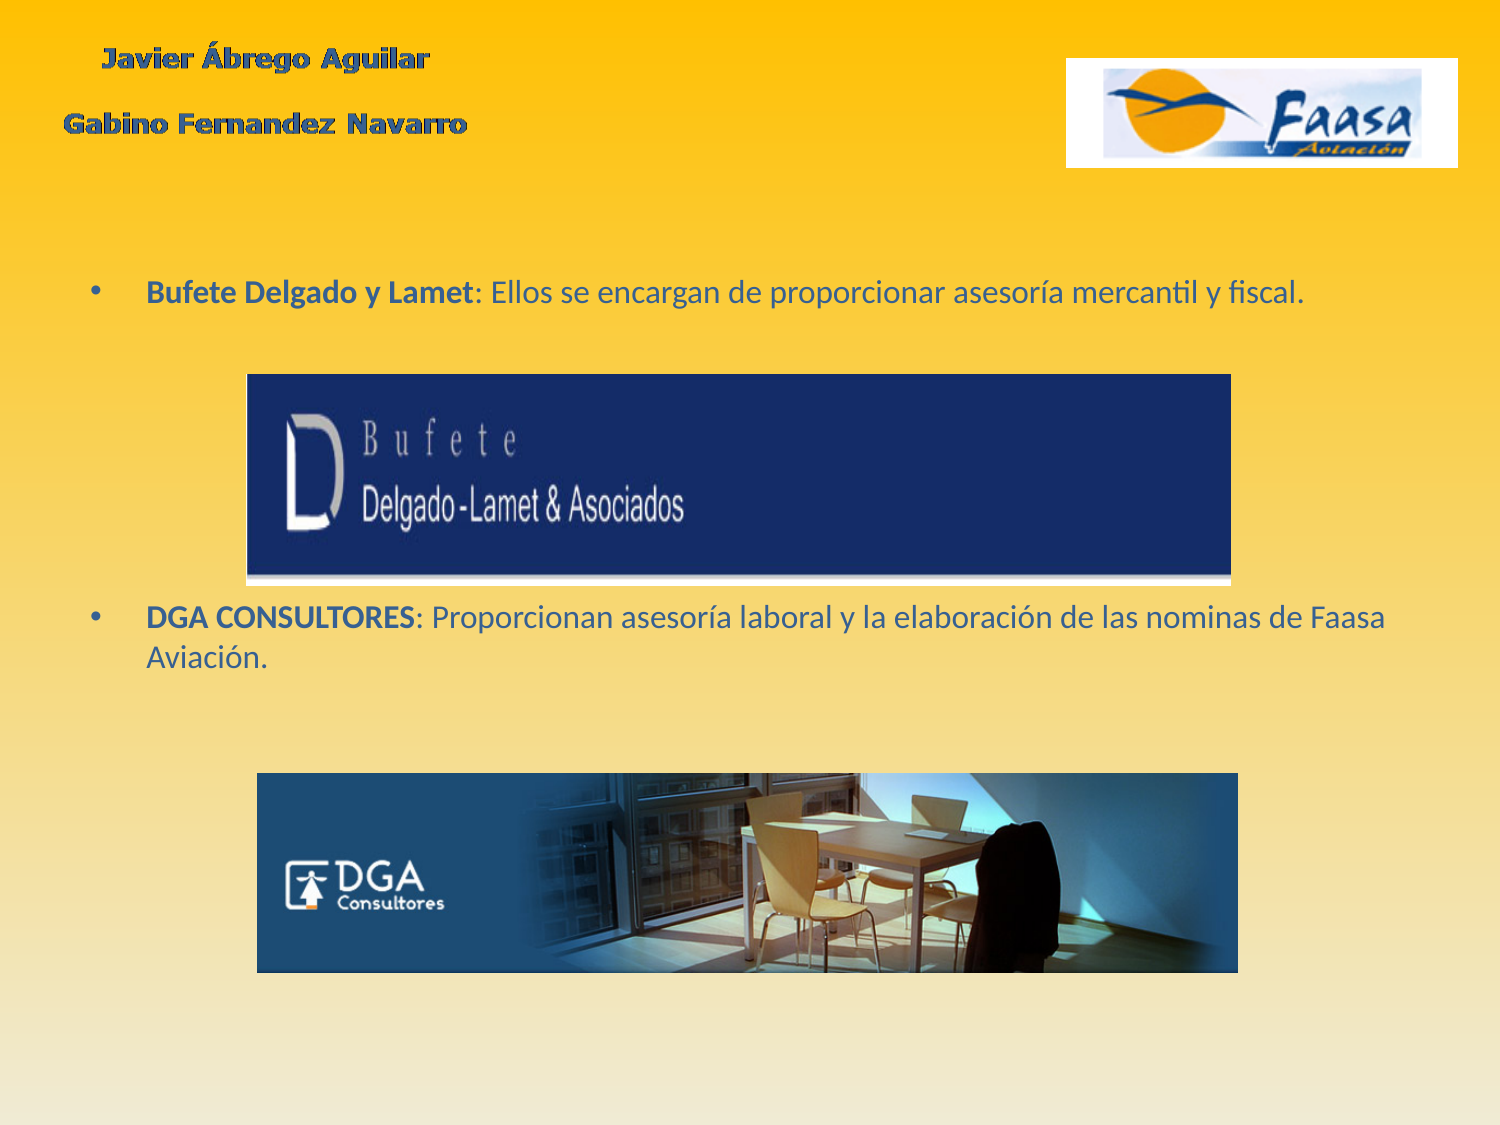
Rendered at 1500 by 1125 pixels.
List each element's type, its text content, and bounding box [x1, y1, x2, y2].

list Bufete Delgado y Lamet: Ellos se encargan de proporcionar asesoría mercantil y fiscal. DGA CONSULTORES: Proporcionan asesoría laboral y la elaboración de las nominas de Faasa Aviación. [75, 262, 1442, 1005]
picture [257, 773, 1238, 973]
picture [0, 0, 530, 214]
picture [1066, 58, 1458, 168]
picture [245, 374, 1231, 587]
